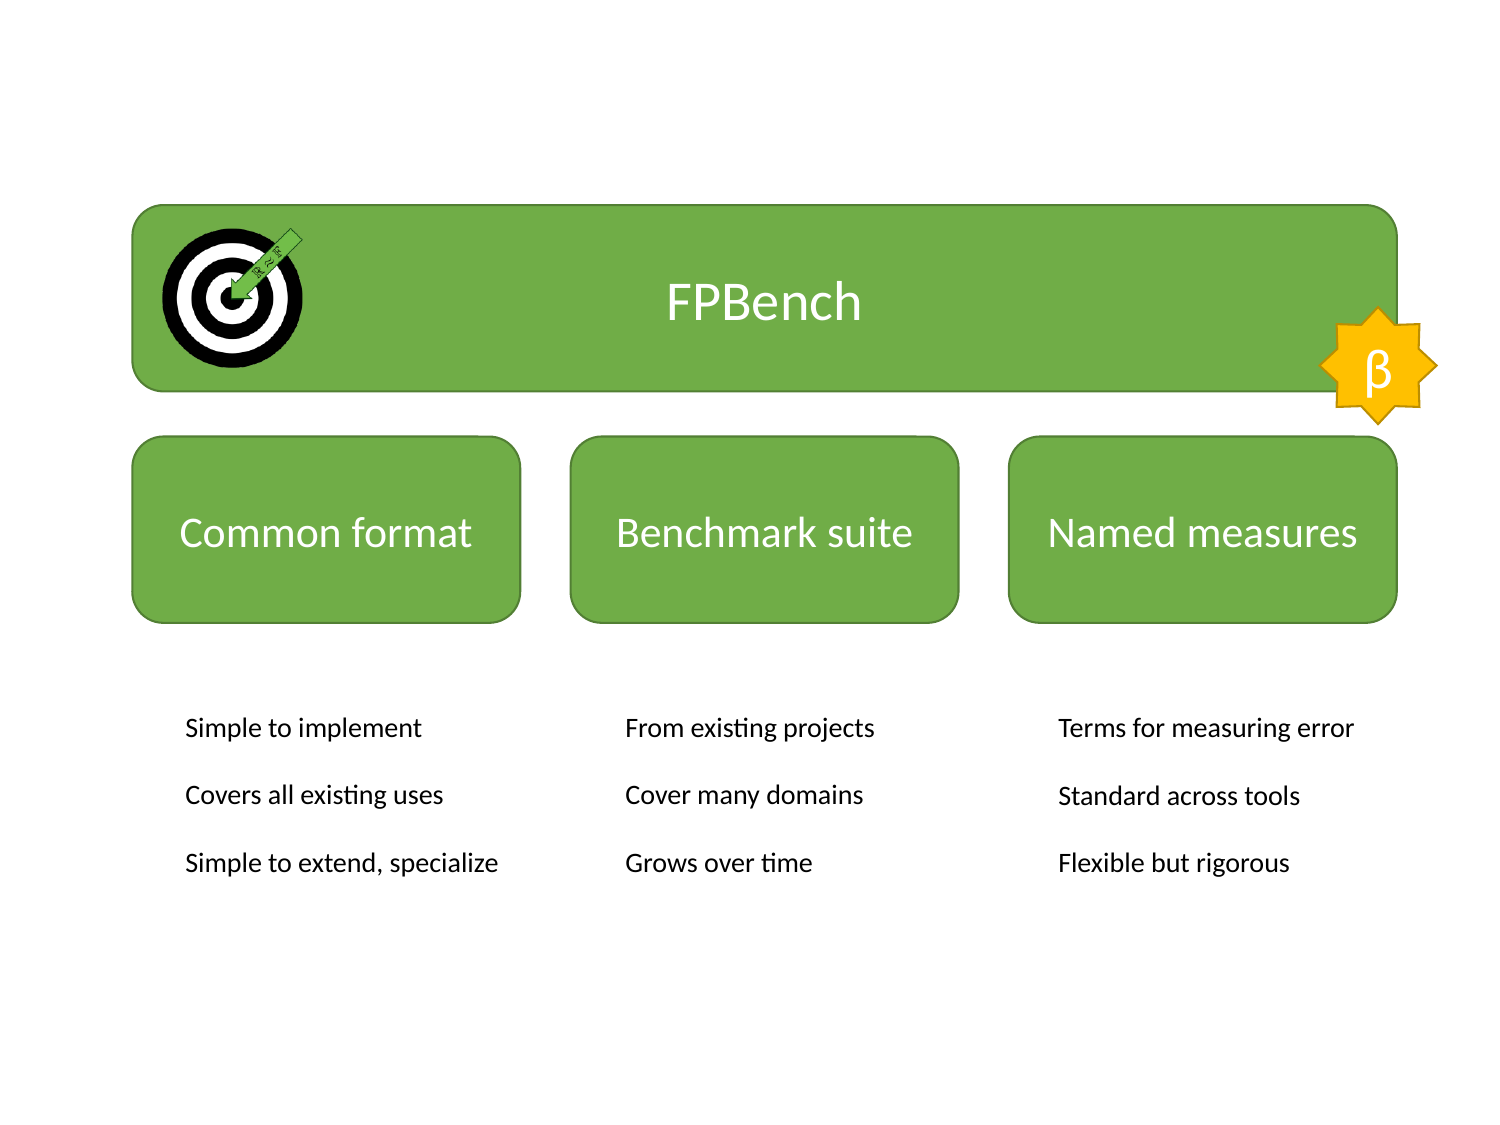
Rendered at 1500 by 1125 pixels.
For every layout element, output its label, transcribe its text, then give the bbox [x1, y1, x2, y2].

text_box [1008, 436, 1397, 889]
text_box β [1317, 305, 1439, 426]
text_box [132, 436, 521, 888]
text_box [570, 436, 959, 888]
picture [160, 226, 305, 370]
text_box FPBench [131, 204, 1398, 393]
